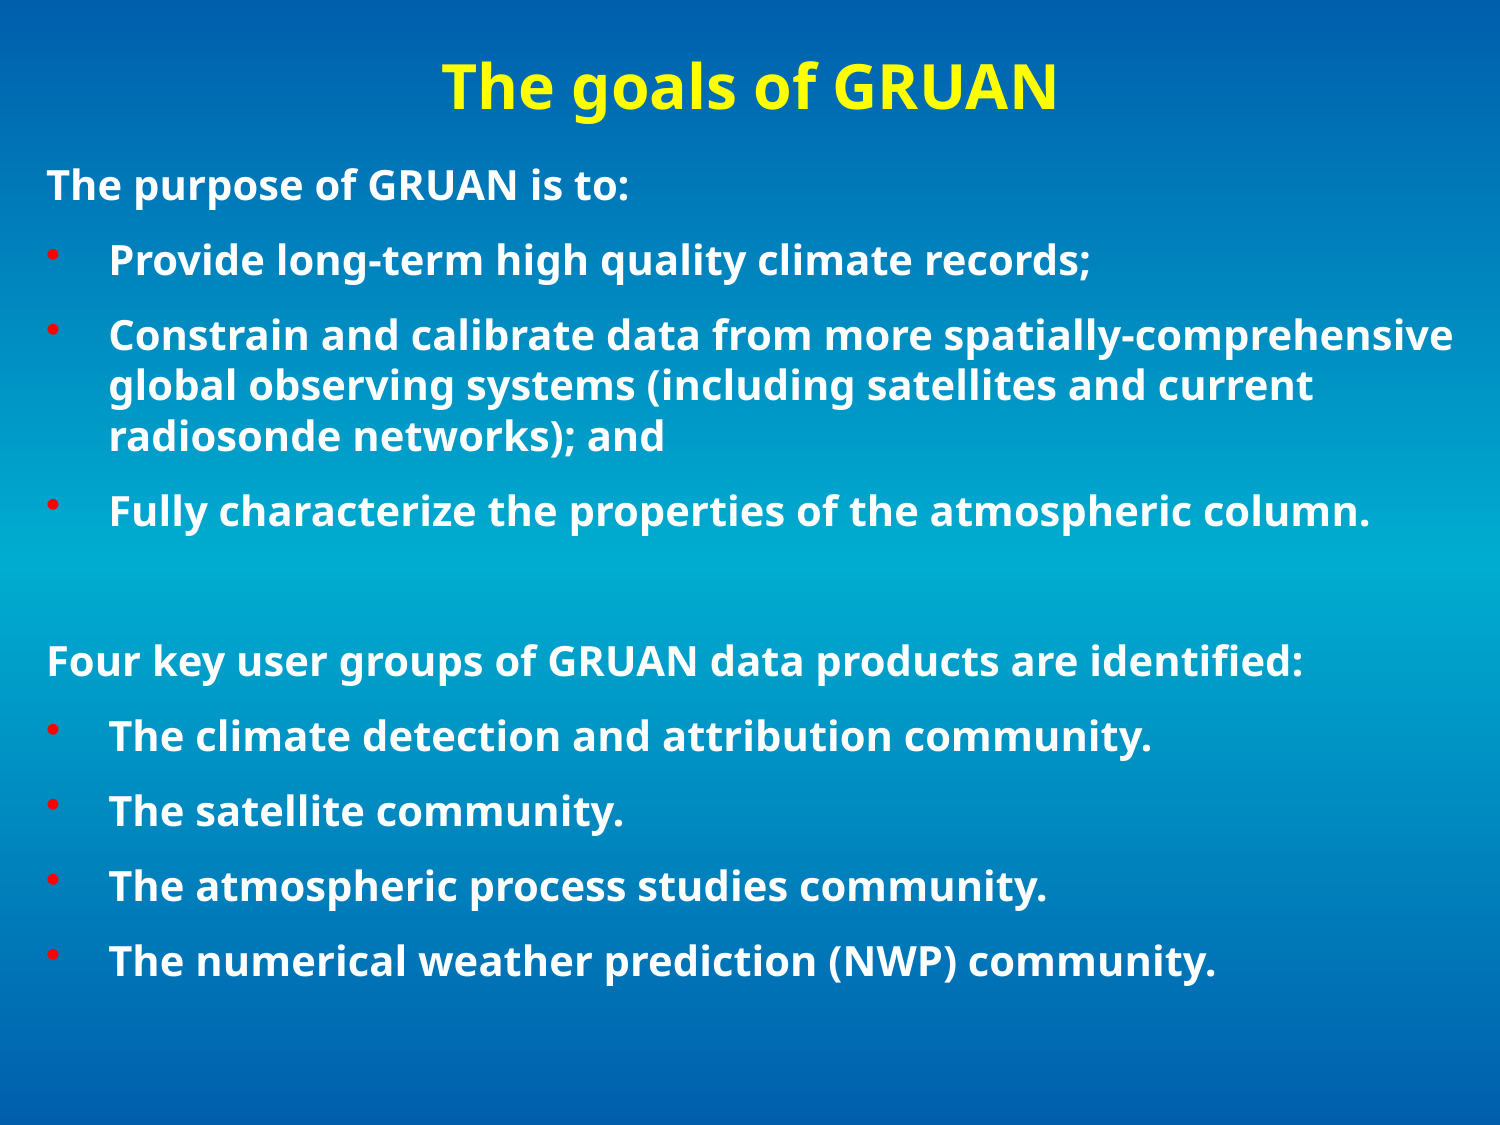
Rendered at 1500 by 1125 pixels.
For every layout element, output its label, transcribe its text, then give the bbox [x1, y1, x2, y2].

text_box The goals of GRUAN The purpose of GRUAN is to: Provide long-term high quality climate records; Constrain and calibrate data from more spatially-comprehensive global observing systems (including satellites and current radiosonde networks); and Fully characterize the properties of the atmospheric column. Four key user groups of GRUAN data products are identified: The climate detection and attribution community. The satellite community. The atmospheric process studies community. The numerical weather prediction (NWP) community. [31, 39, 1471, 992]
